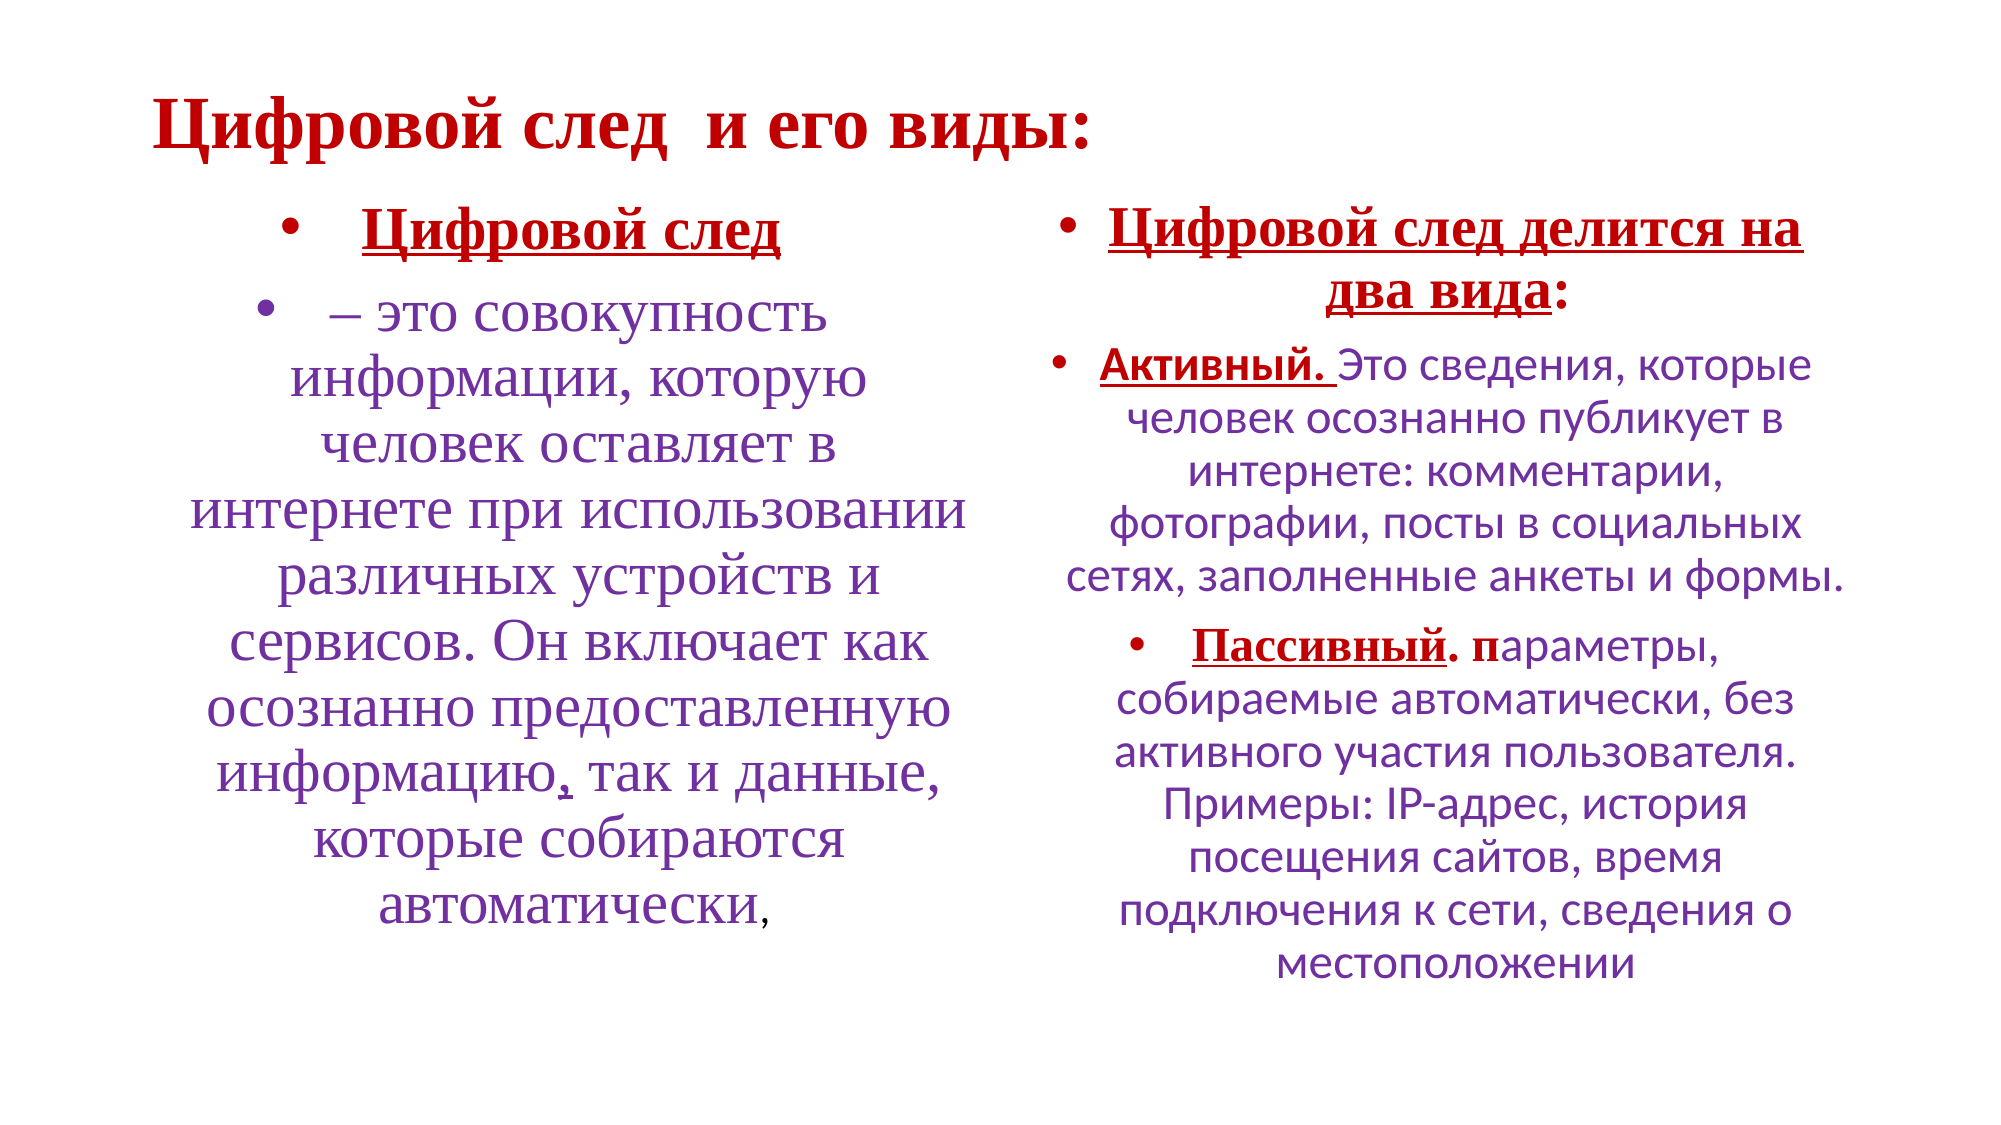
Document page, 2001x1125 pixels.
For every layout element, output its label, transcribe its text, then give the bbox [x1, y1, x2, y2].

list Цифровой след делится на два вида: Активный. Это сведения, которые человек осознанно публикует в интернете: комментарии, фотографии, посты в социальных сетях, заполненные анкеты и формы. Пассивный. параметры, собираемые автоматически, без активного участия пользователя. Примеры: IP-адрес, история посещения сайтов, время подключения к сети, сведения о местоположении [1012, 188, 1863, 1014]
list Цифровой след – это совокупность информации, которую человек оставляет в интернете при использовании различных устройств и сервисов. Он включает как осознанно предоставленную информацию, так и данные, которые собираются автоматически, [137, 188, 988, 1014]
title Цифровой след и его виды: [137, 59, 1863, 189]
